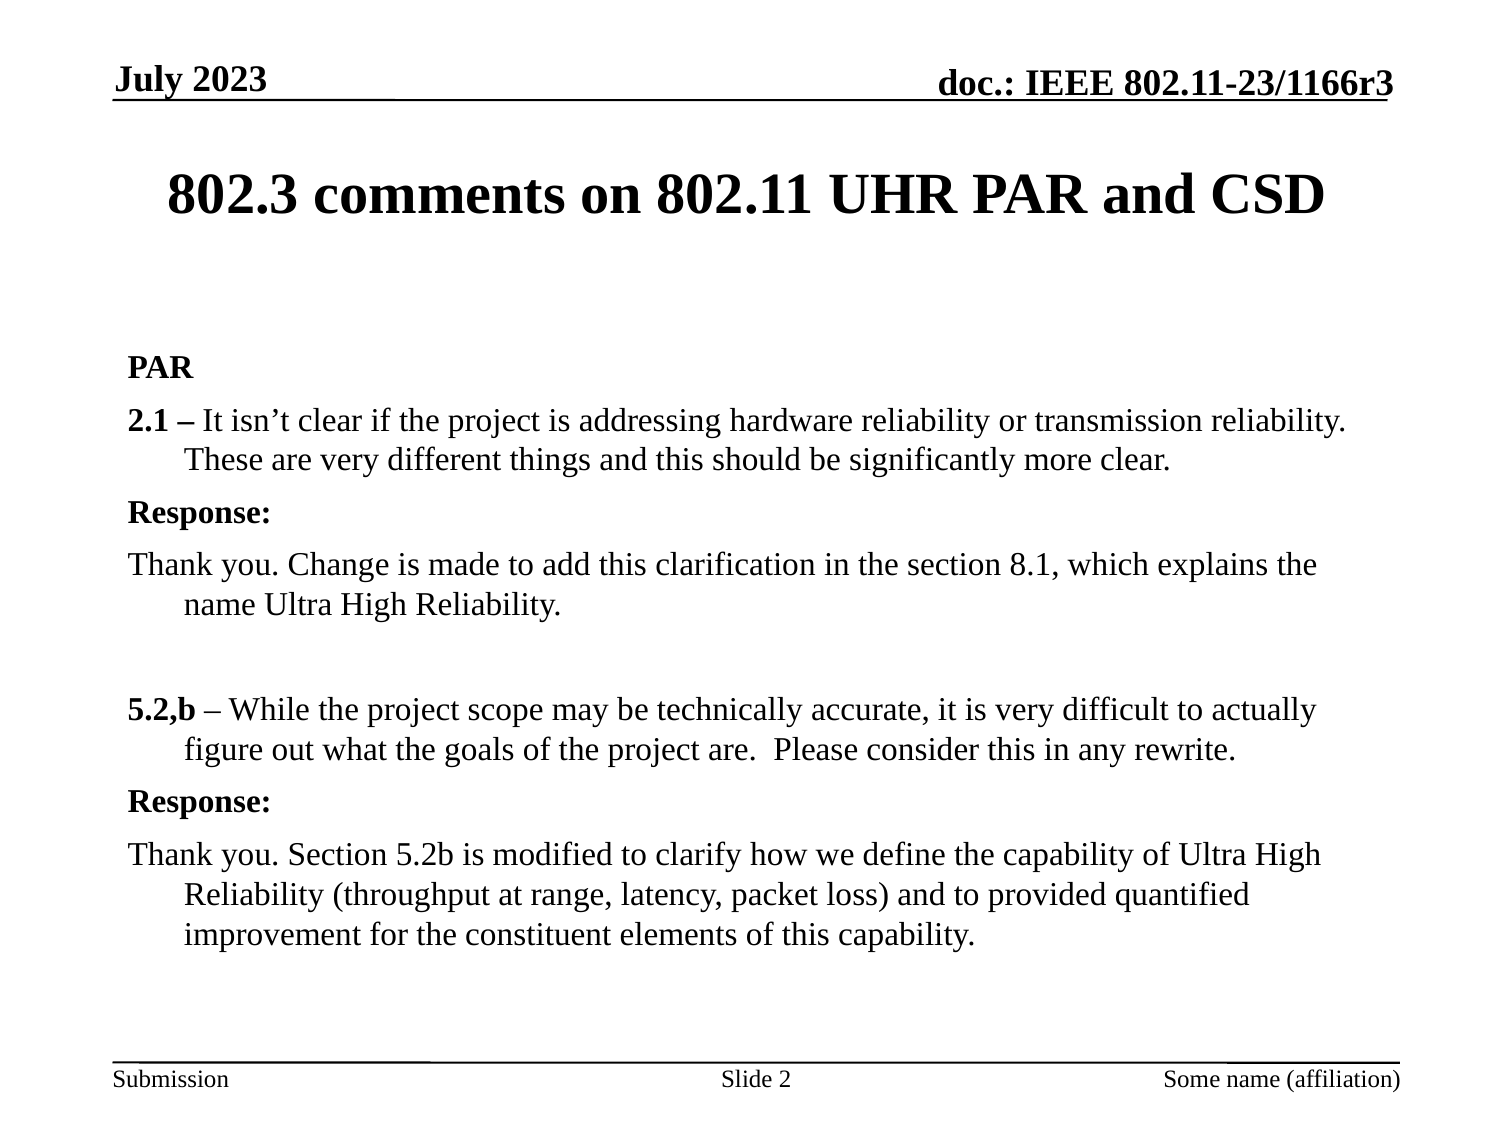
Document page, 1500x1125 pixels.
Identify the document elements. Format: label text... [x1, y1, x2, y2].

footer Some name (affiliation) [878, 1061, 1402, 1093]
title 802.3 comments on 802.11 UHR PAR and CSD [93, 124, 1402, 257]
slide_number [114, 54, 423, 100]
list PAR 2.1 – It isn’t clear if the project is addressing hardware reliability or transmission reliability. These are very different things and this should be significantly more clear. Response: Thank you. Change is made to add this clarification in the section 8.1, which explains the name Ultra High Reliability. 5.2,b – While the project scope may be technically accurate, it is very difficult to actually figure out what the goals of the project are. Please consider this in any rewrite. Response: Thank you. Section 5.2b is modified to clarify how we define the capability of Ultra High Reliability (throughput at range, latency, packet loss) and to provided quantified improvement for the constituent elements of this capability. [112, 337, 1388, 988]
slide_number Slide 2 [712, 1061, 800, 1123]
